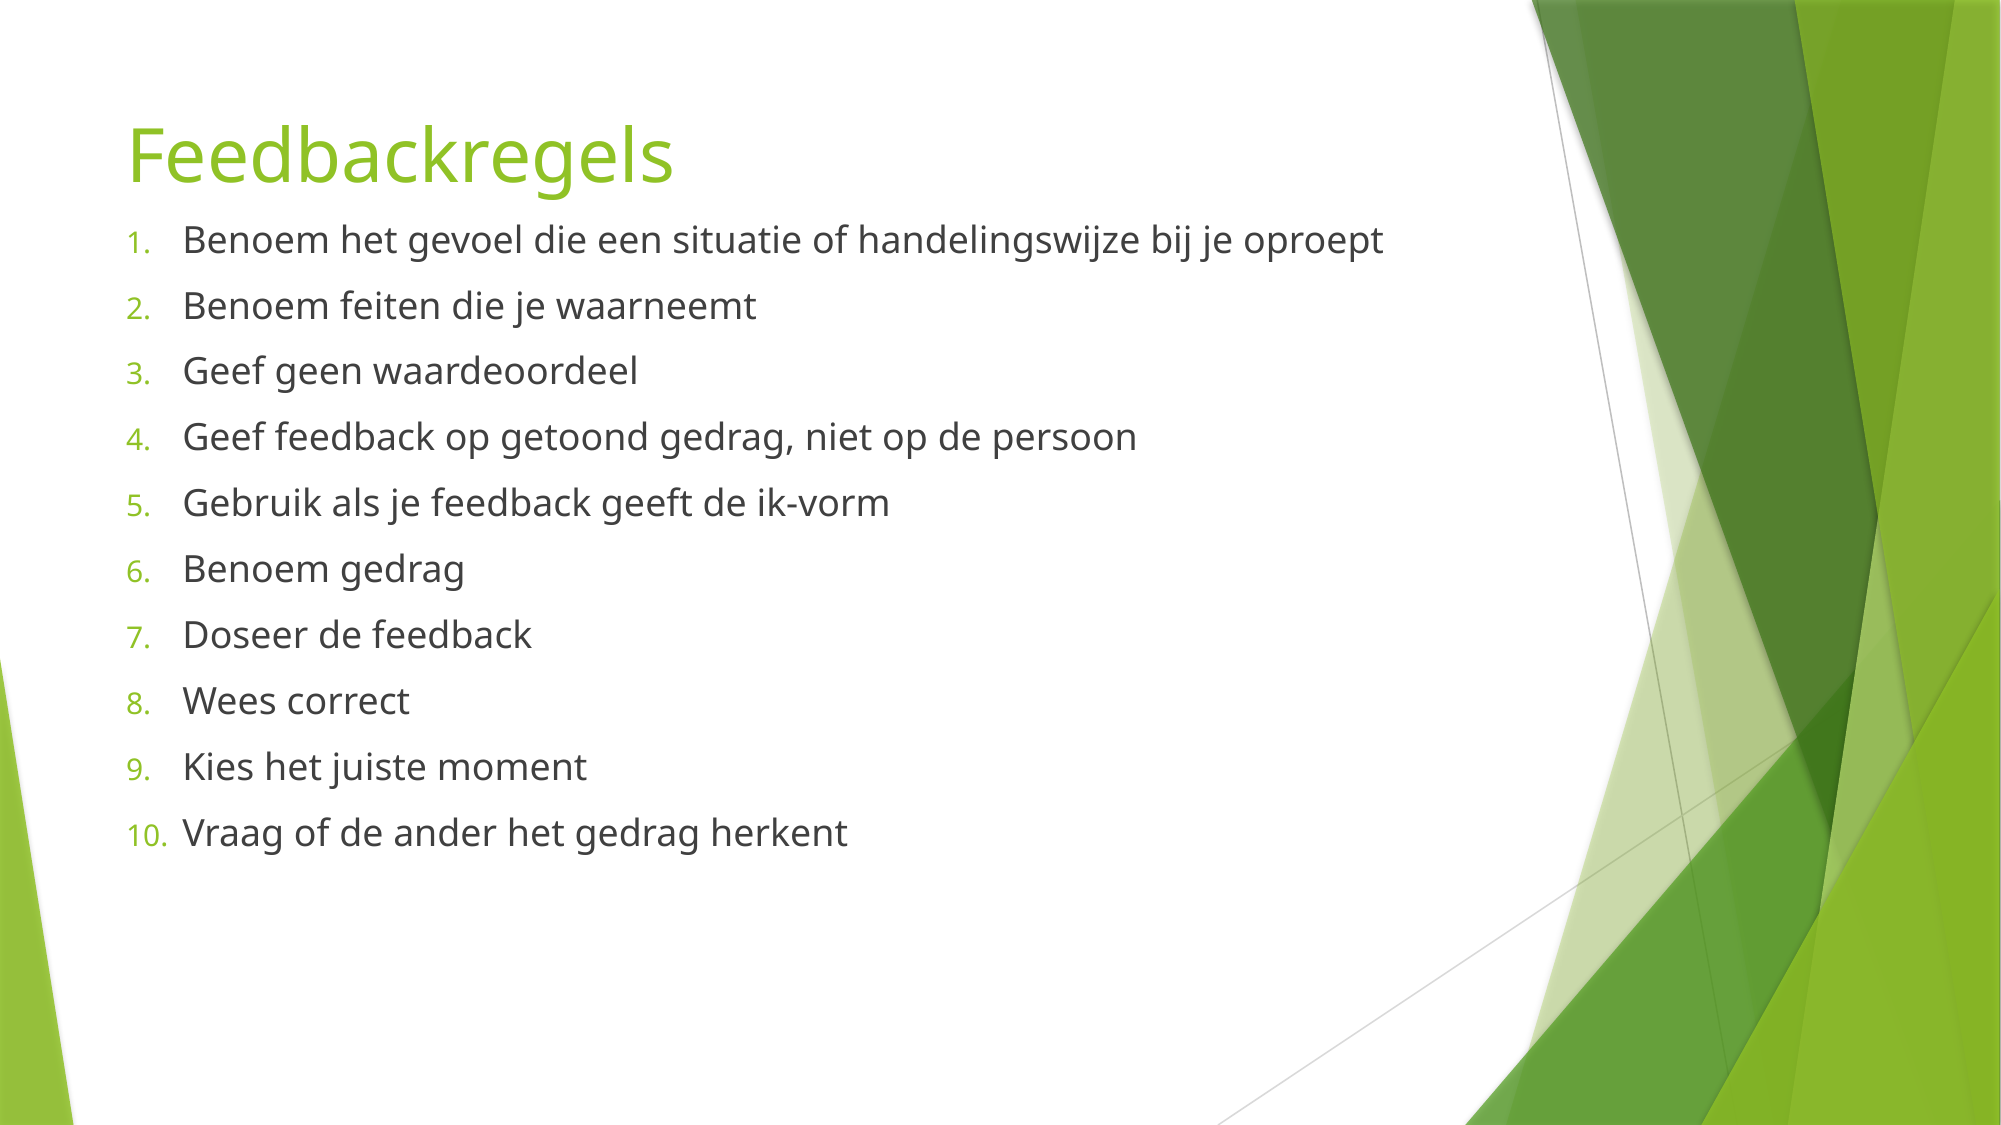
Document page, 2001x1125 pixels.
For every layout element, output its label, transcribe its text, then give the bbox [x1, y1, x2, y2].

list Benoem het gevoel die een situatie of handelingswijze bij je oproept Benoem feiten die je waarneemt Geef geen waardeoordeel Geef feedback op getoond gedrag, niet op de persoon Gebruik als je feedback geeft de ik-vorm Benoem gedrag Doseer de feedback Wees correct Kies het juiste moment Vraag of de ander het gedrag herkent [111, 208, 1522, 1125]
title Feedbackregels [111, 99, 1522, 208]
